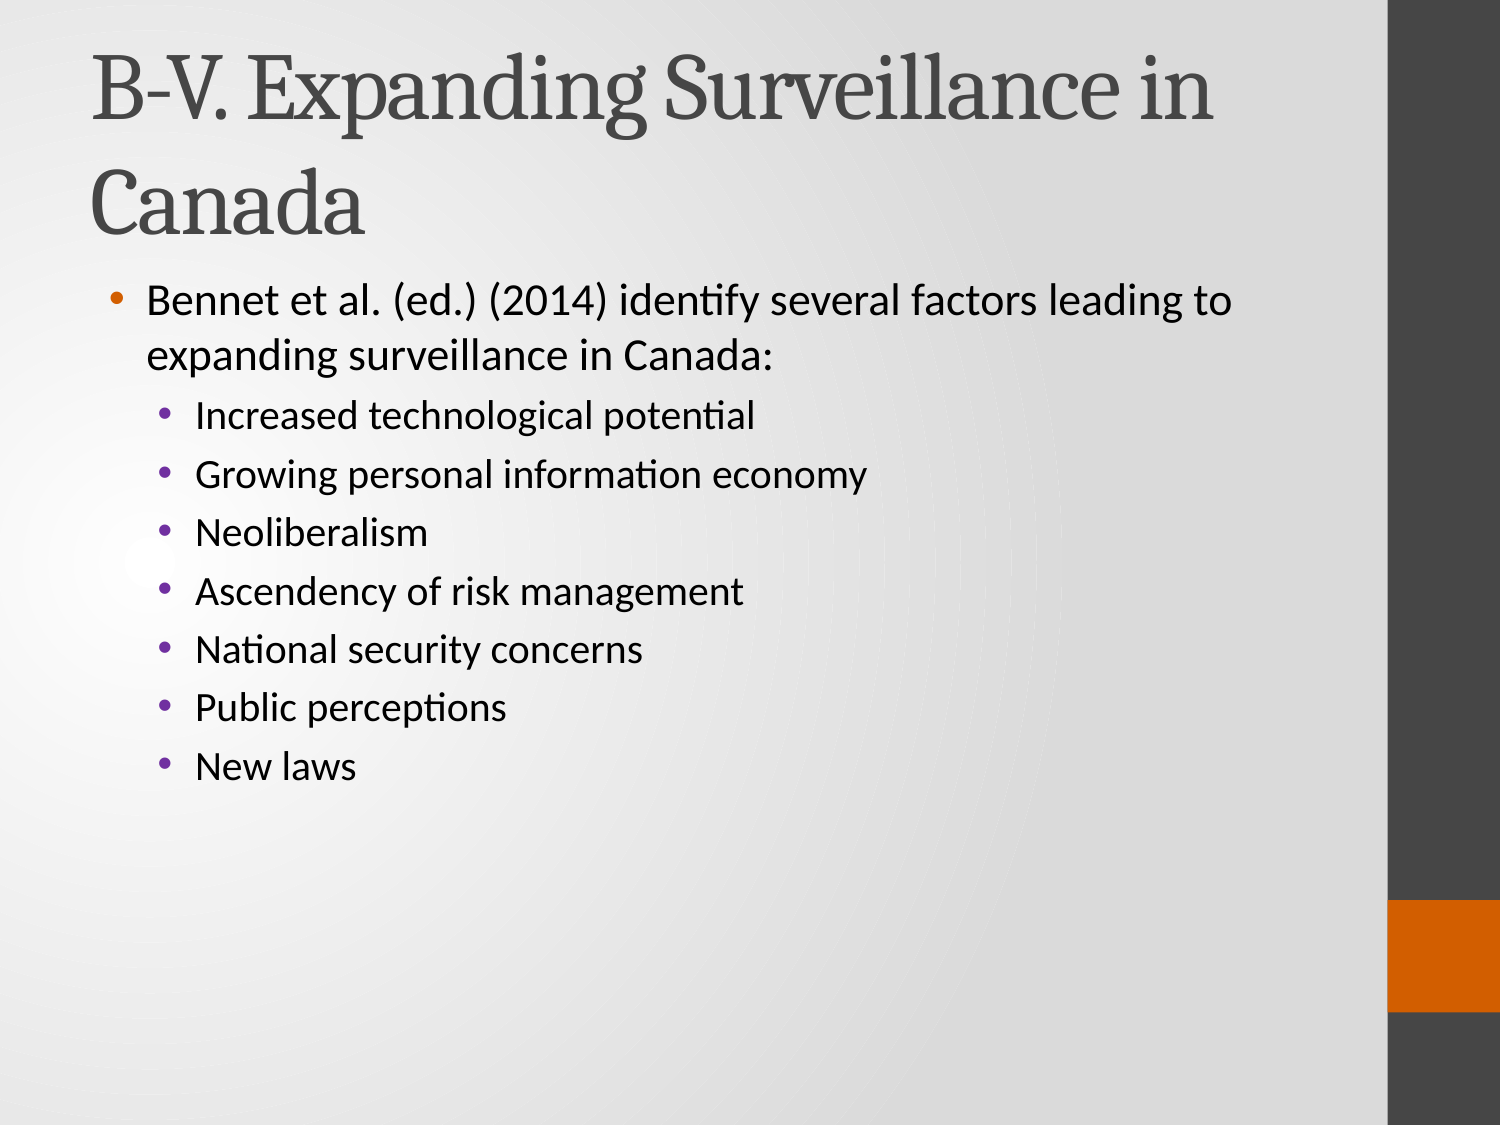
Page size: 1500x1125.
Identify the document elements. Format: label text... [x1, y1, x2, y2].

title B-V. Expanding Surveillance in Canada [75, 45, 1325, 233]
list Bennet et al. (ed.) (2014) identify several factors leading to expanding surveillance in Canada: Increased technological potential Growing personal information economy Neoliberalism Ascendency of risk management National security concerns Public perceptions New laws [75, 262, 1325, 1050]
